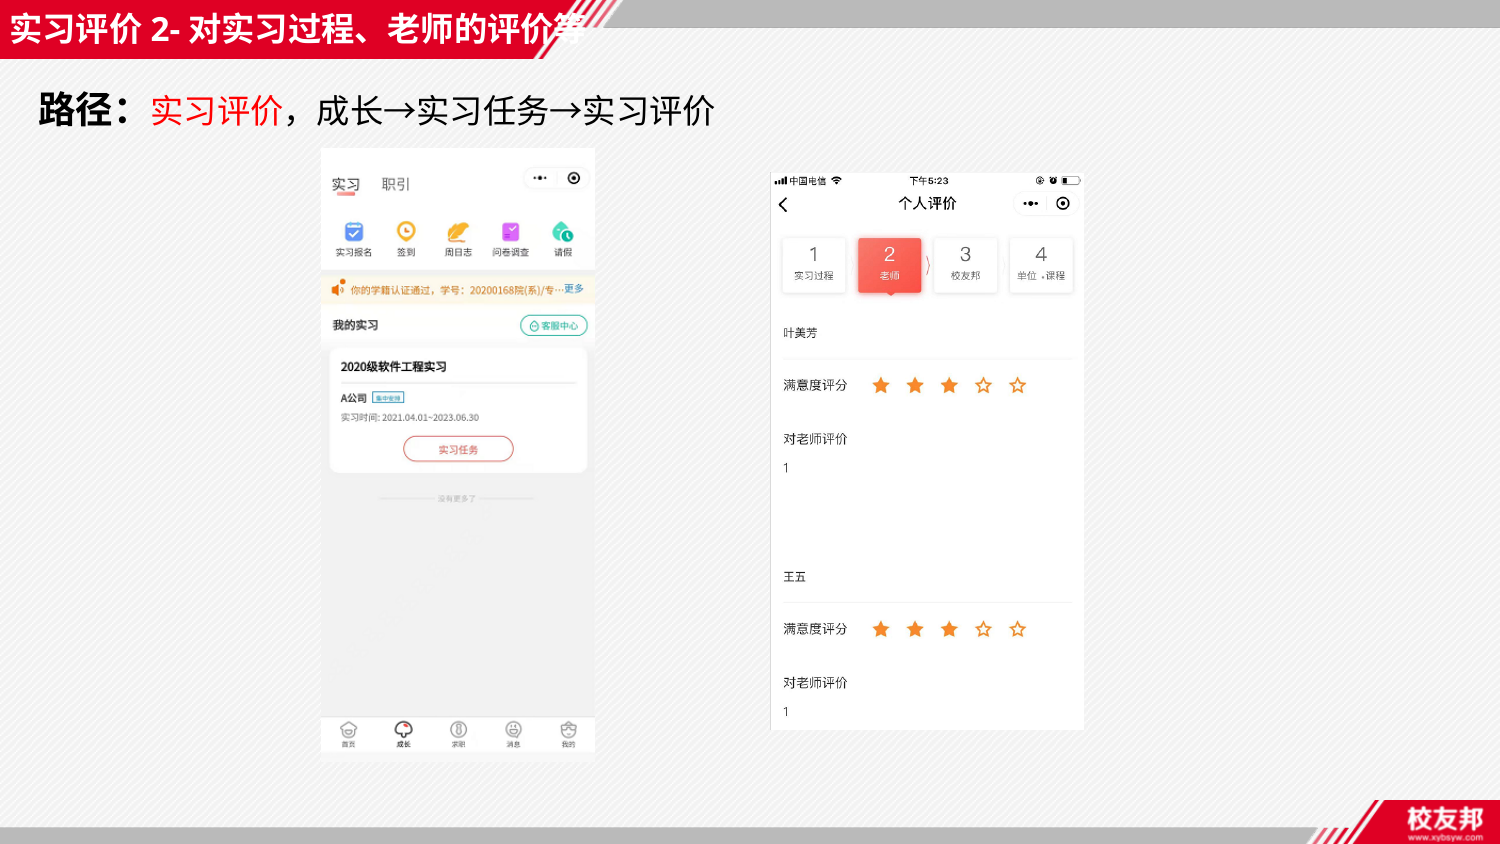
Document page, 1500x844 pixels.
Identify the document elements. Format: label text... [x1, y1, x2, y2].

text_box 实习评价2-对实习过程、老师的评价等 [2, 1, 626, 56]
text_box 路径：实习评价，成长→实习任务→实习评价 [23, 56, 1400, 139]
picture [0, 0, 1500, 844]
